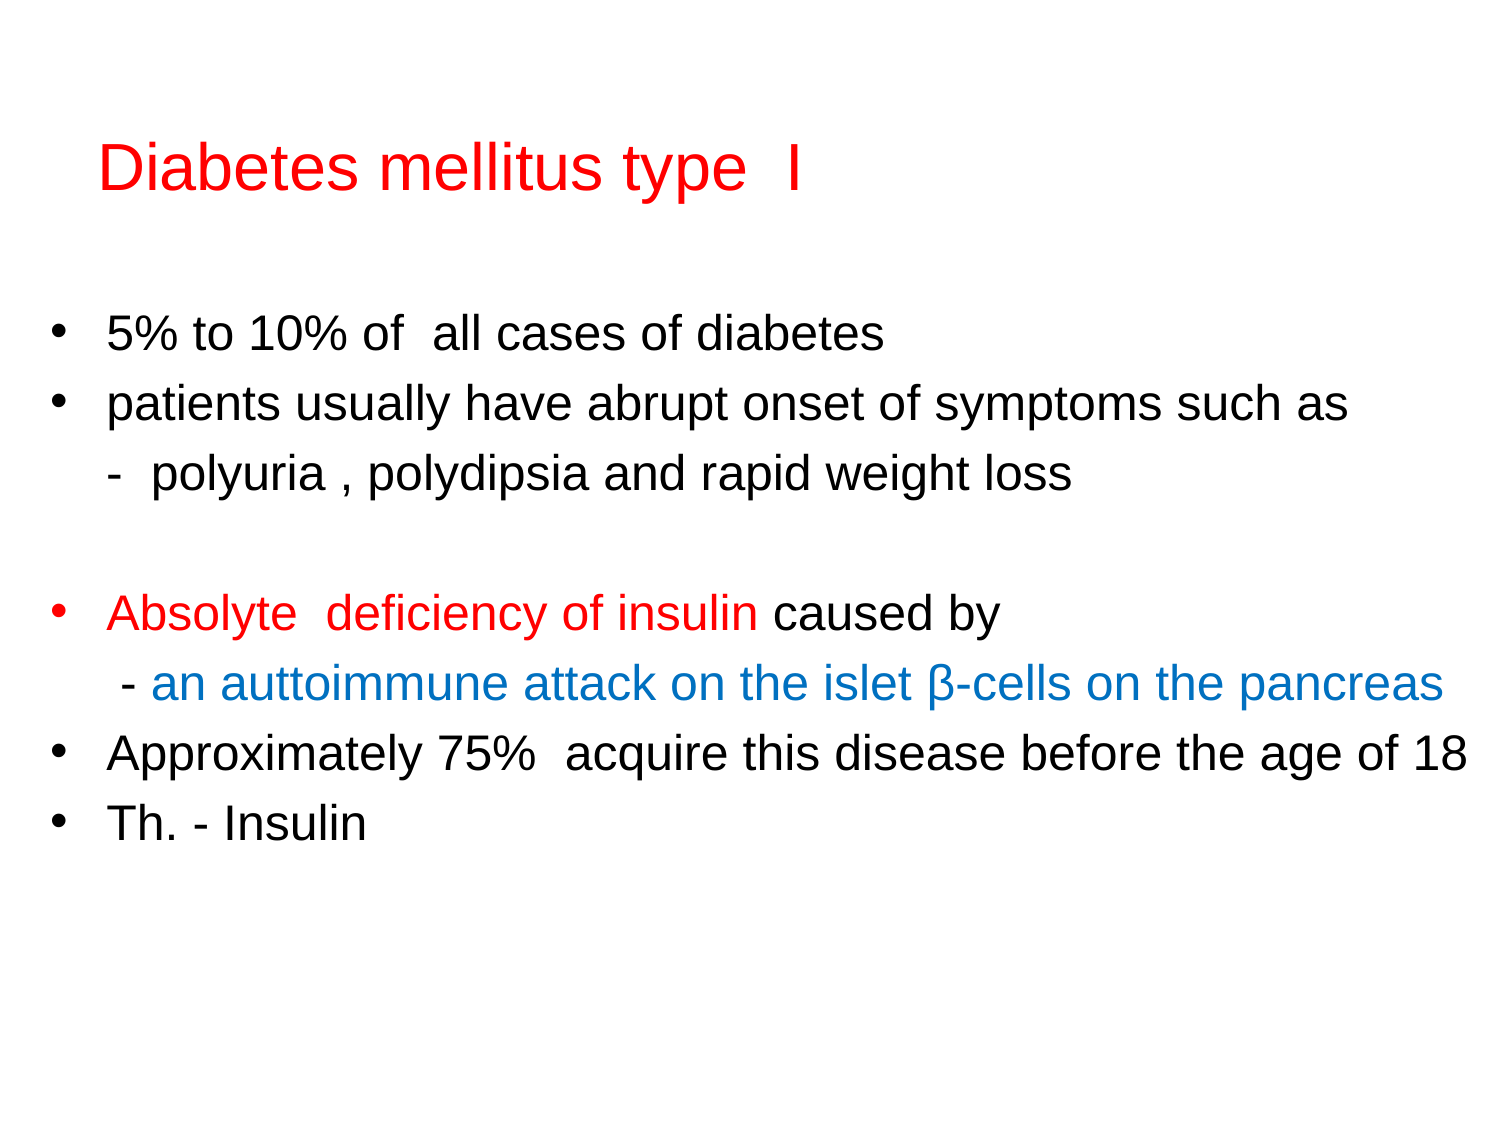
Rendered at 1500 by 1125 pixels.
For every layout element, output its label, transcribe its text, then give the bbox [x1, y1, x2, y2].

title Diabetes mellitus type I [82, 70, 1432, 258]
list 5% to 10% of all cases of diabetes patients usually have abrupt onset of symptoms such as - polyuria , polydipsia and rapid weight loss Absolyte deficiency of insulin caused by - an auttoimmune attack on the islet β-cells on the pancreas Approximately 75% acquire this disease before the age of 18 Th. - Insulin [35, 292, 1500, 1036]
